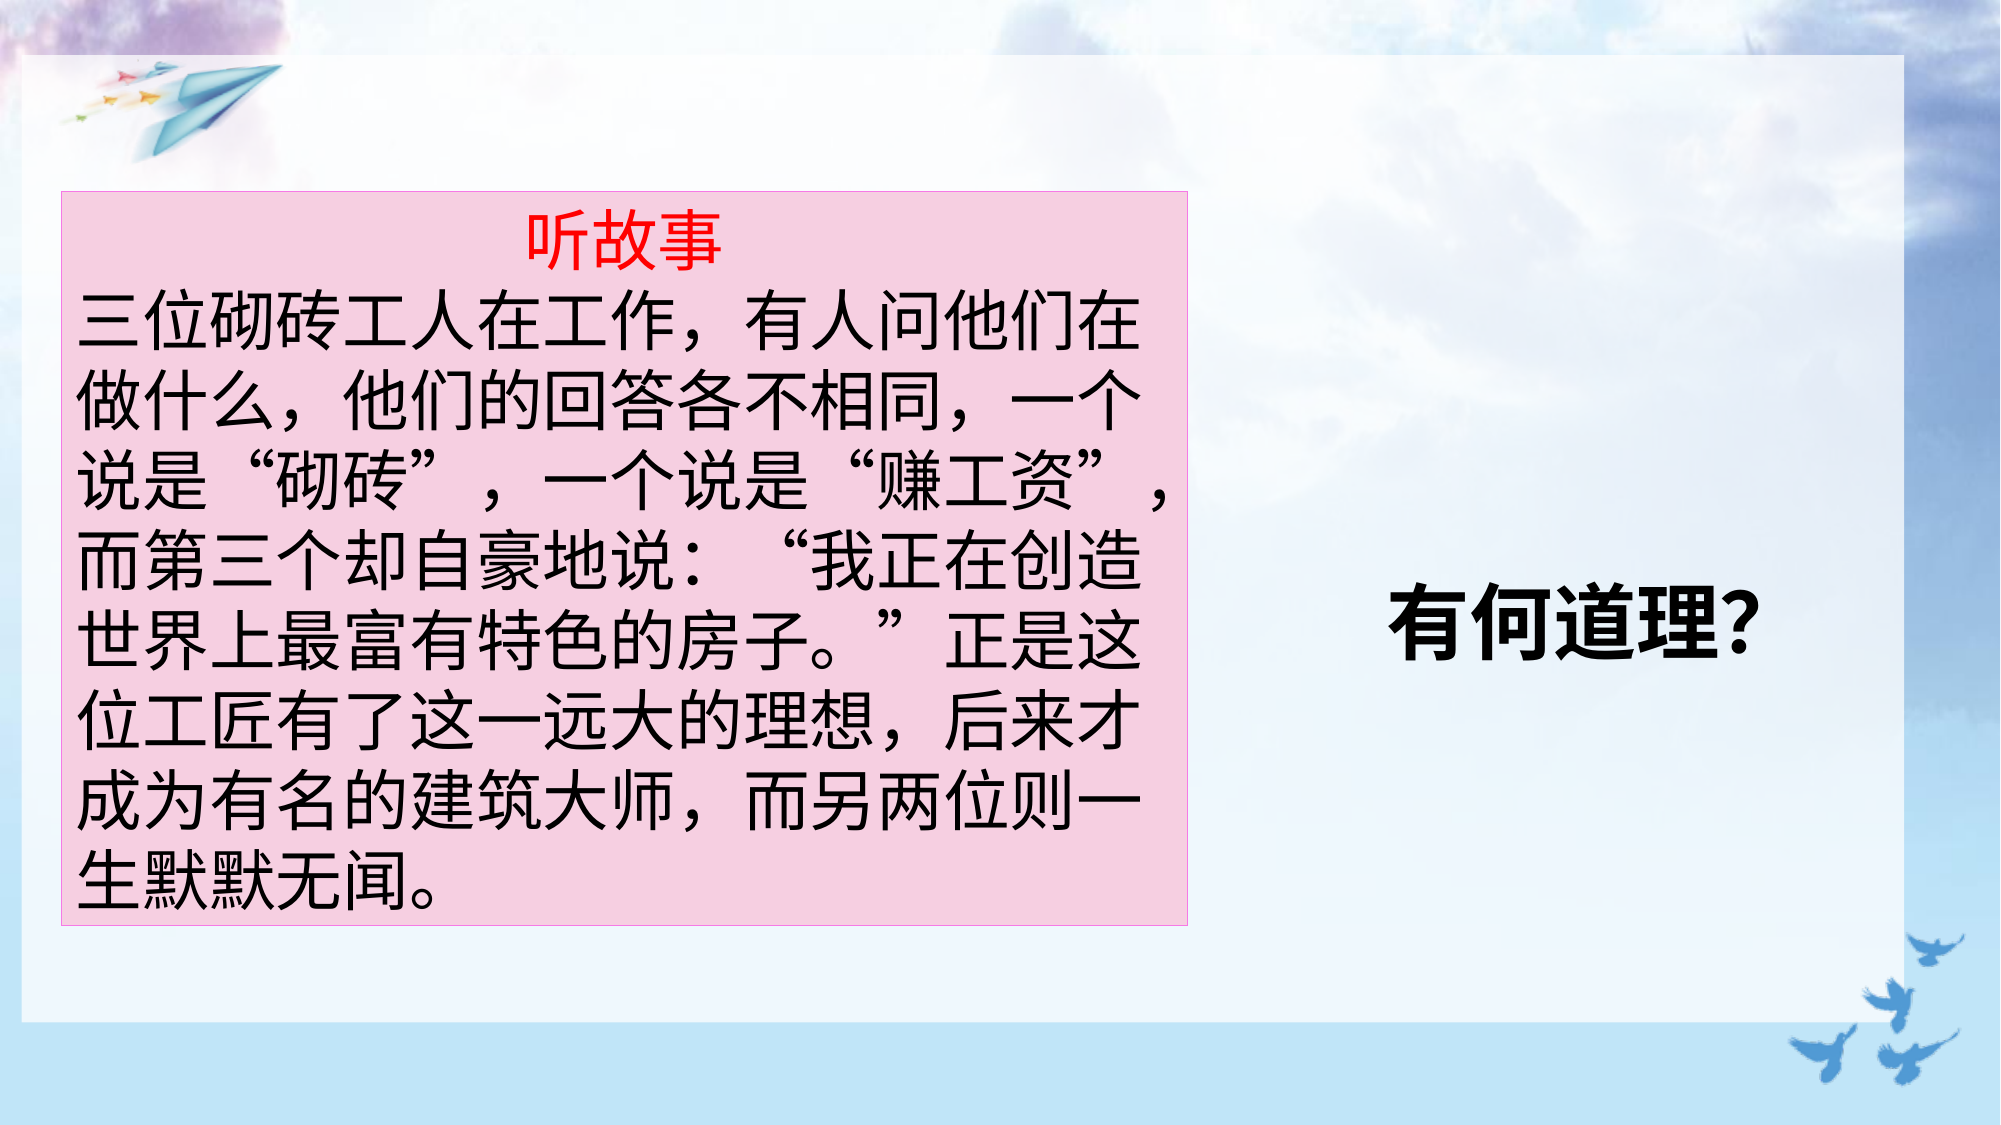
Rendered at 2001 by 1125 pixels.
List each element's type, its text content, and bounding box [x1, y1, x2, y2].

text_box 听故事 三位砌砖工人在工作，有人问他们在做什么，他们的回答各不相同，一个说是“砌砖”，一个说是“赚工资”，而第三个却自豪地说：“我正在创造世界上最富有特色的房子。”正是这位工匠有了这一远大的理想，后来才成为有名的建筑大师，而另两位则一生默默无闻。 [61, 191, 1188, 926]
text_box 有何道理？ [1372, 562, 1777, 678]
picture [0, 0, 2001, 1125]
text_box [21, 54, 1905, 1023]
